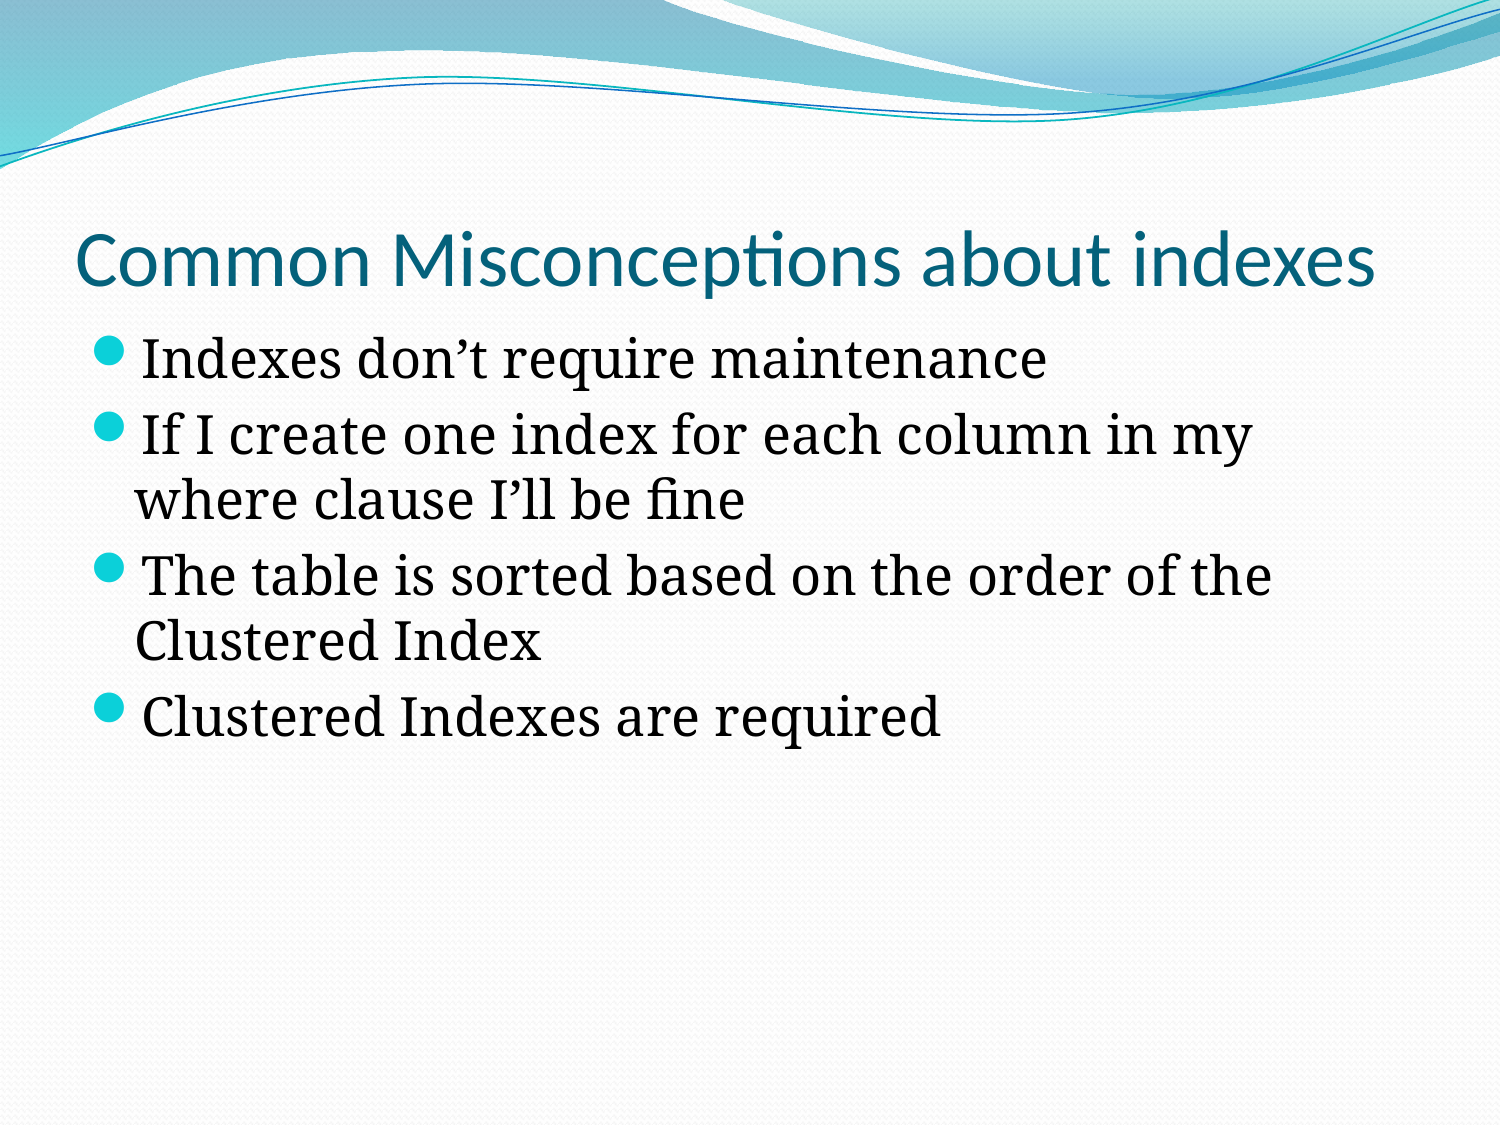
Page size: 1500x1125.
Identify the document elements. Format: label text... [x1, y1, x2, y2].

title Common Misconceptions about indexes [75, 115, 1425, 303]
list Indexes don’t require maintenance If I create one index for each column in my where clause I’ll be fine The table is sorted based on the order of the Clustered Index Clustered Indexes are required [75, 317, 1425, 1038]
